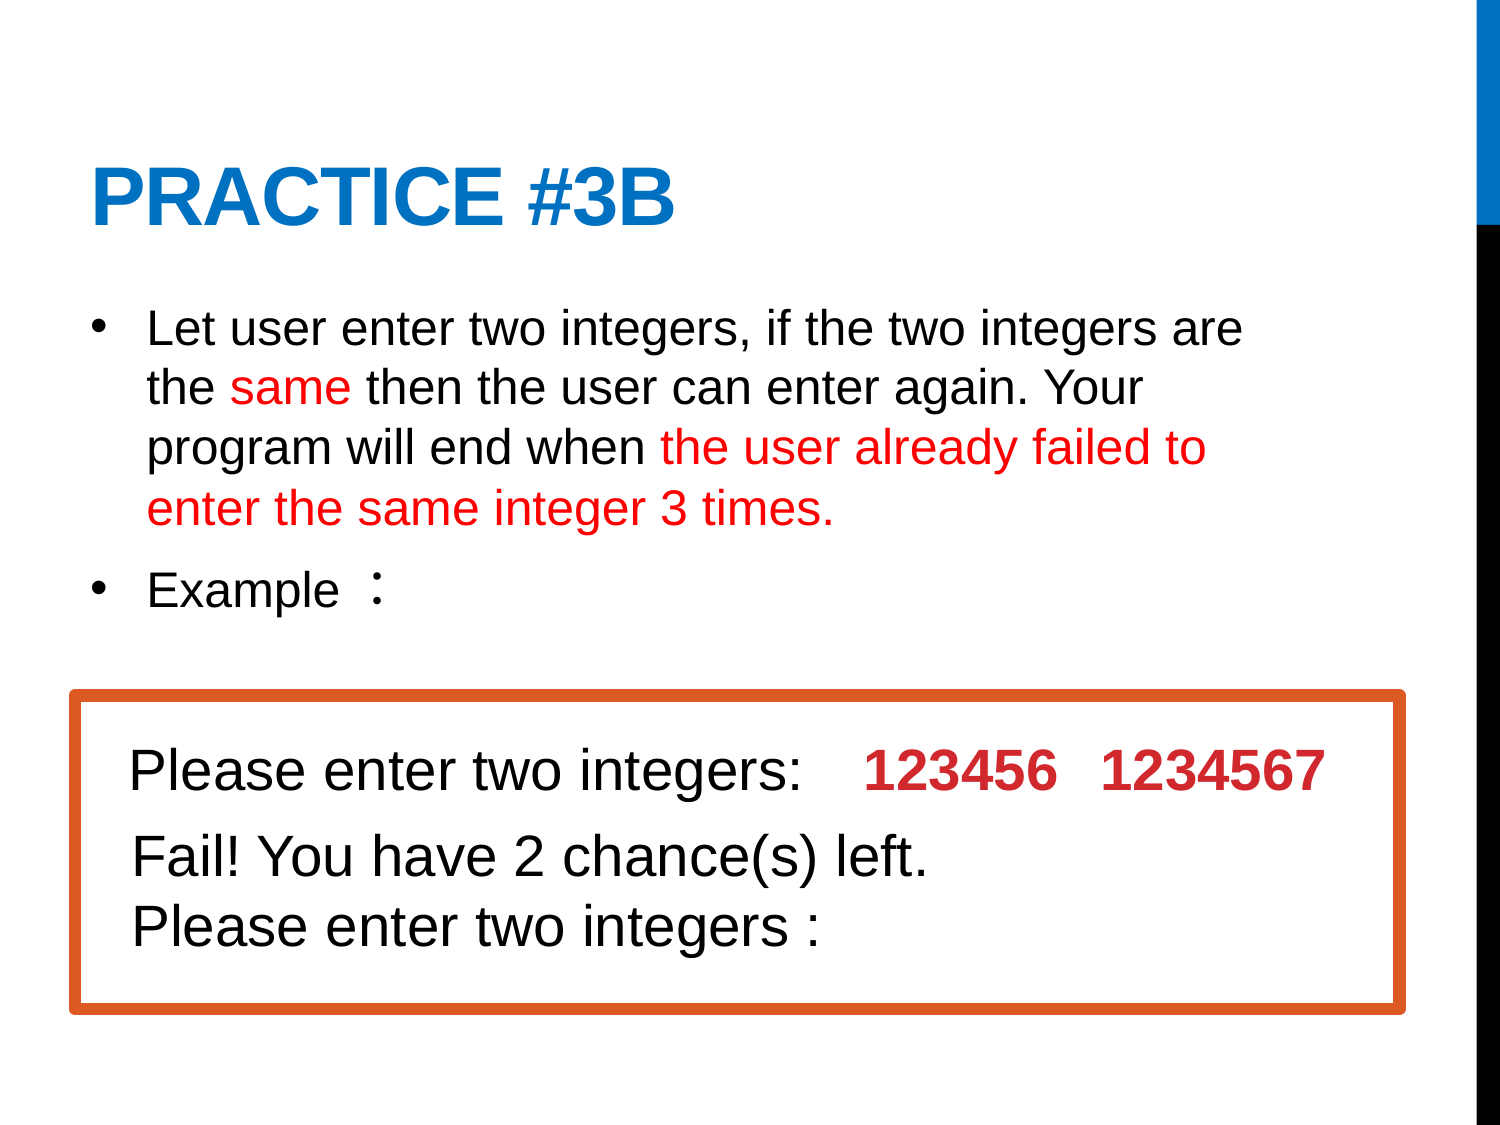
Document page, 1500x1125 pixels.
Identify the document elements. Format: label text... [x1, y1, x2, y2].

text_box [73, 693, 1402, 1011]
list Let user enter two integers, if the two integers are the same then the user can enter again. Your program will end when the user already failed to enter the same integer 3 times. Example： [75, 287, 1325, 693]
text_box Please enter two integers: [114, 725, 836, 810]
text_box Fail! You have 2 chance(s) left. Please enter two integers : [116, 810, 946, 966]
title Practice #3B [75, 25, 1025, 250]
text_box 1234567 [1085, 725, 1343, 810]
text_box 123456 [849, 725, 1074, 810]
